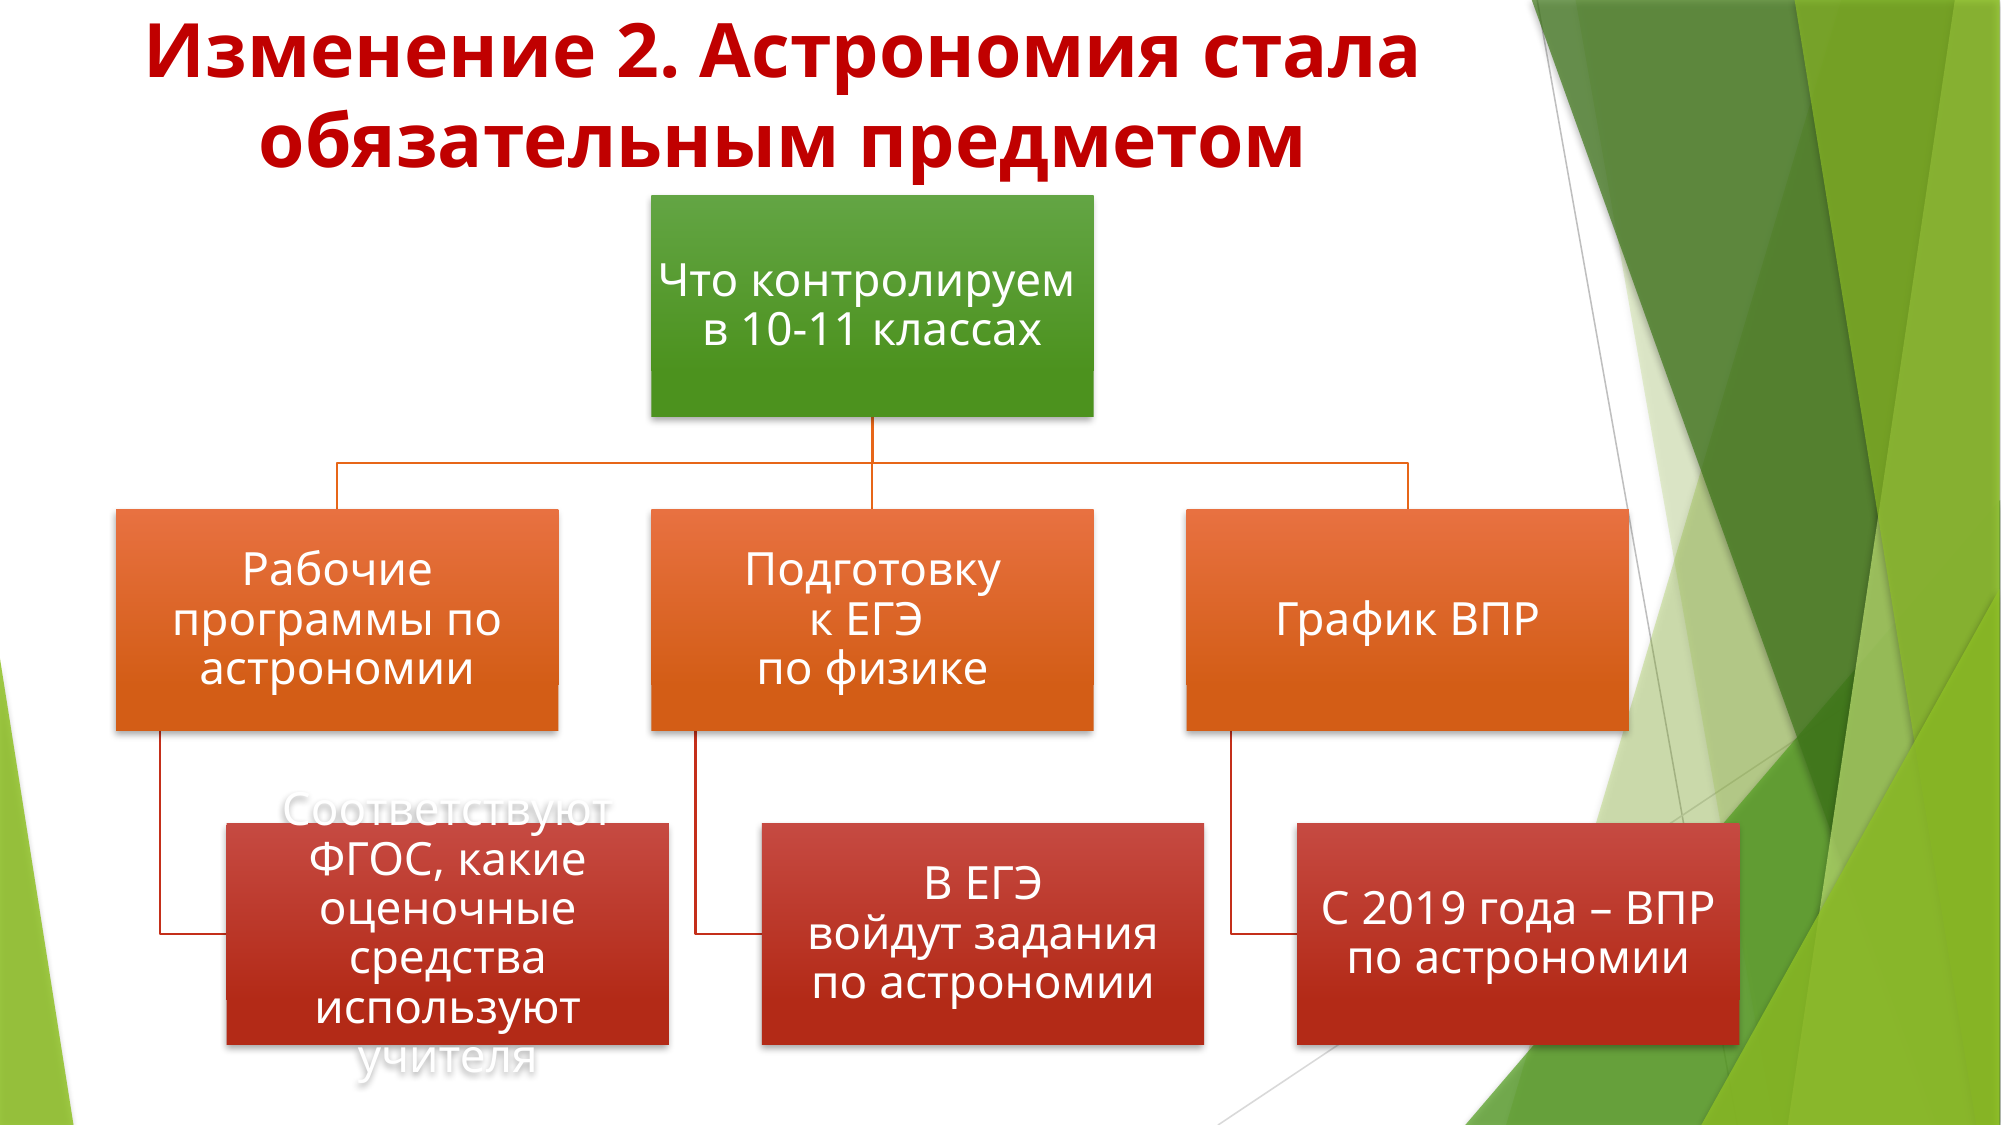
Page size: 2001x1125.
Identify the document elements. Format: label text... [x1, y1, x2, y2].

title Изменение 2. Астрономия стала обязательным предметом [78, 0, 1489, 194]
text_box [0, 194, 1917, 1046]
